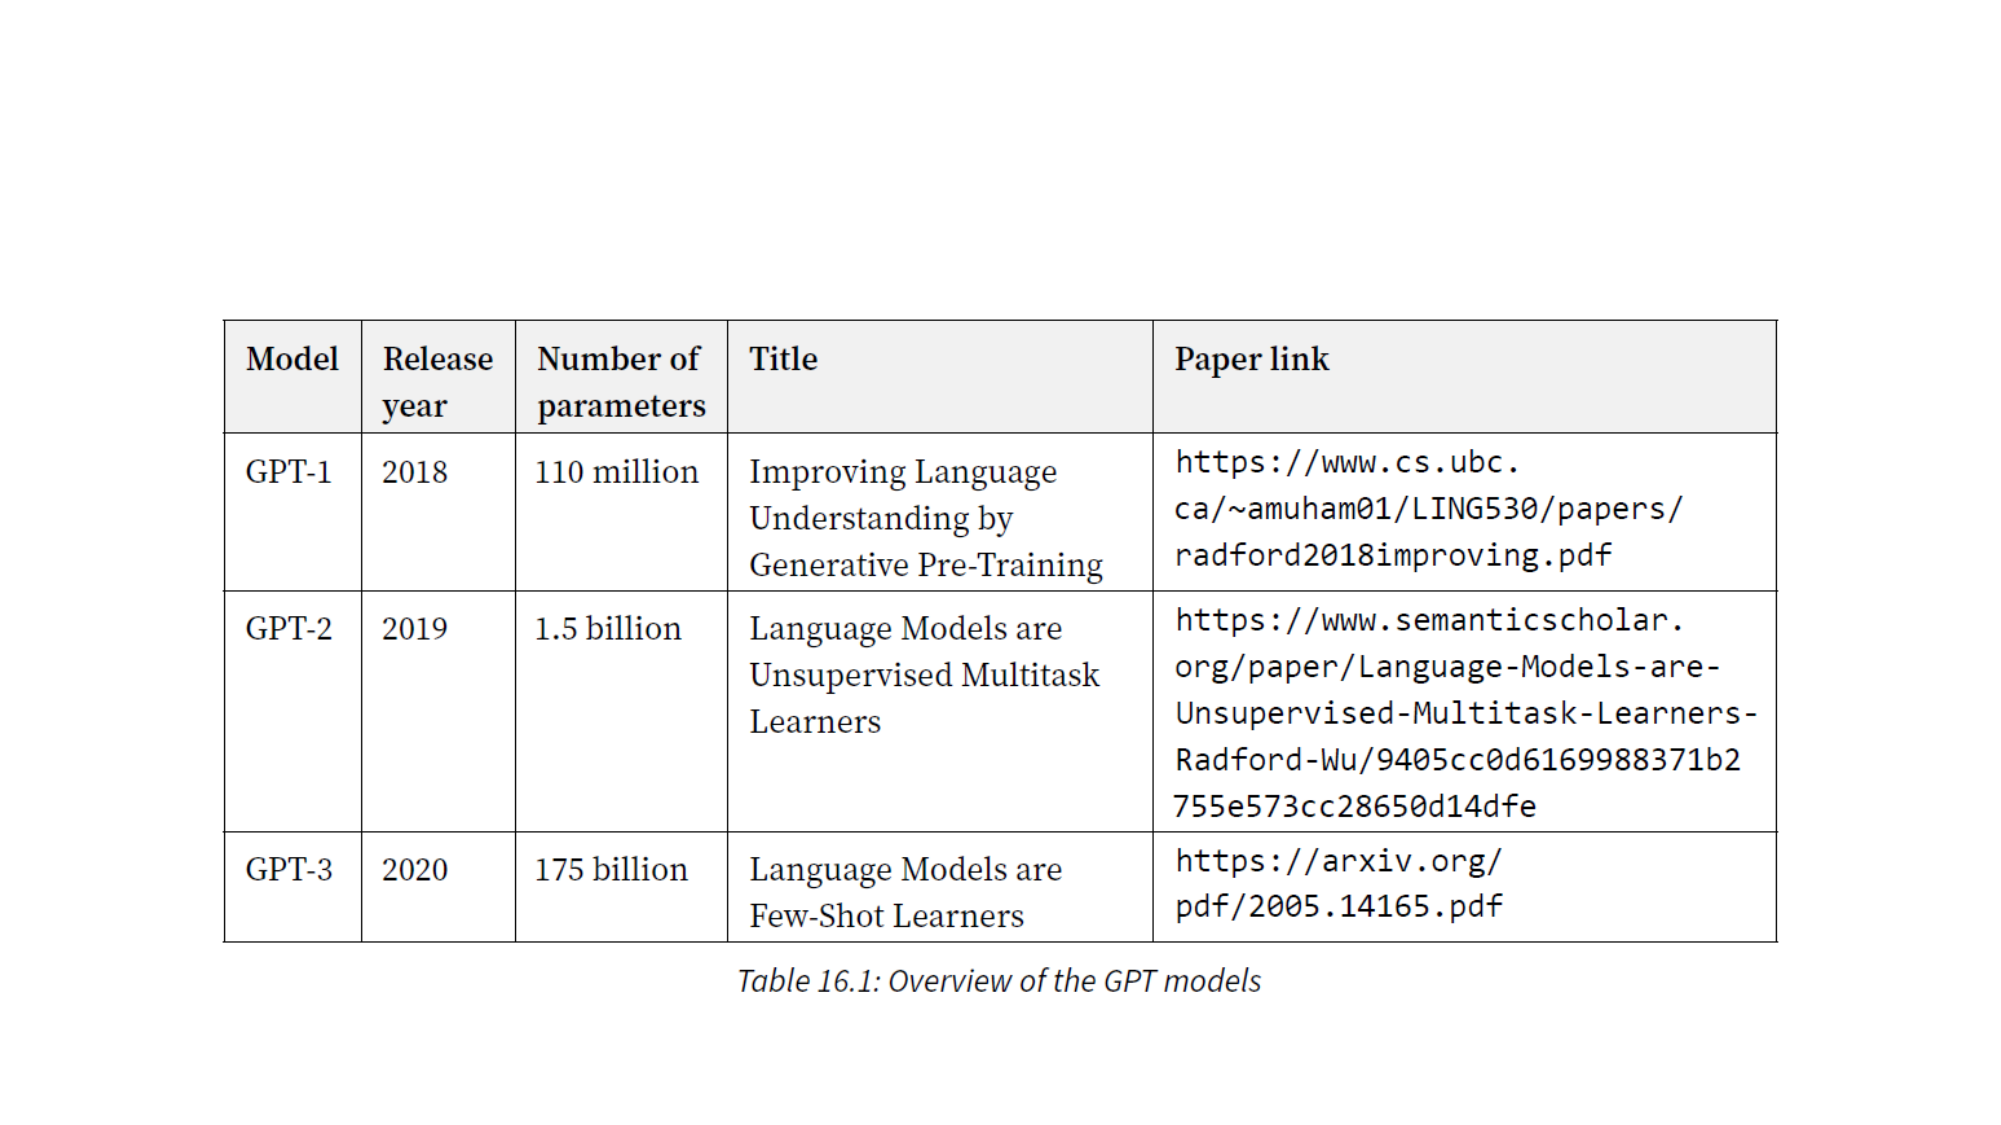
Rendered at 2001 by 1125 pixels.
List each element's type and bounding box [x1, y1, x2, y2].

list [206, 299, 1794, 1014]
